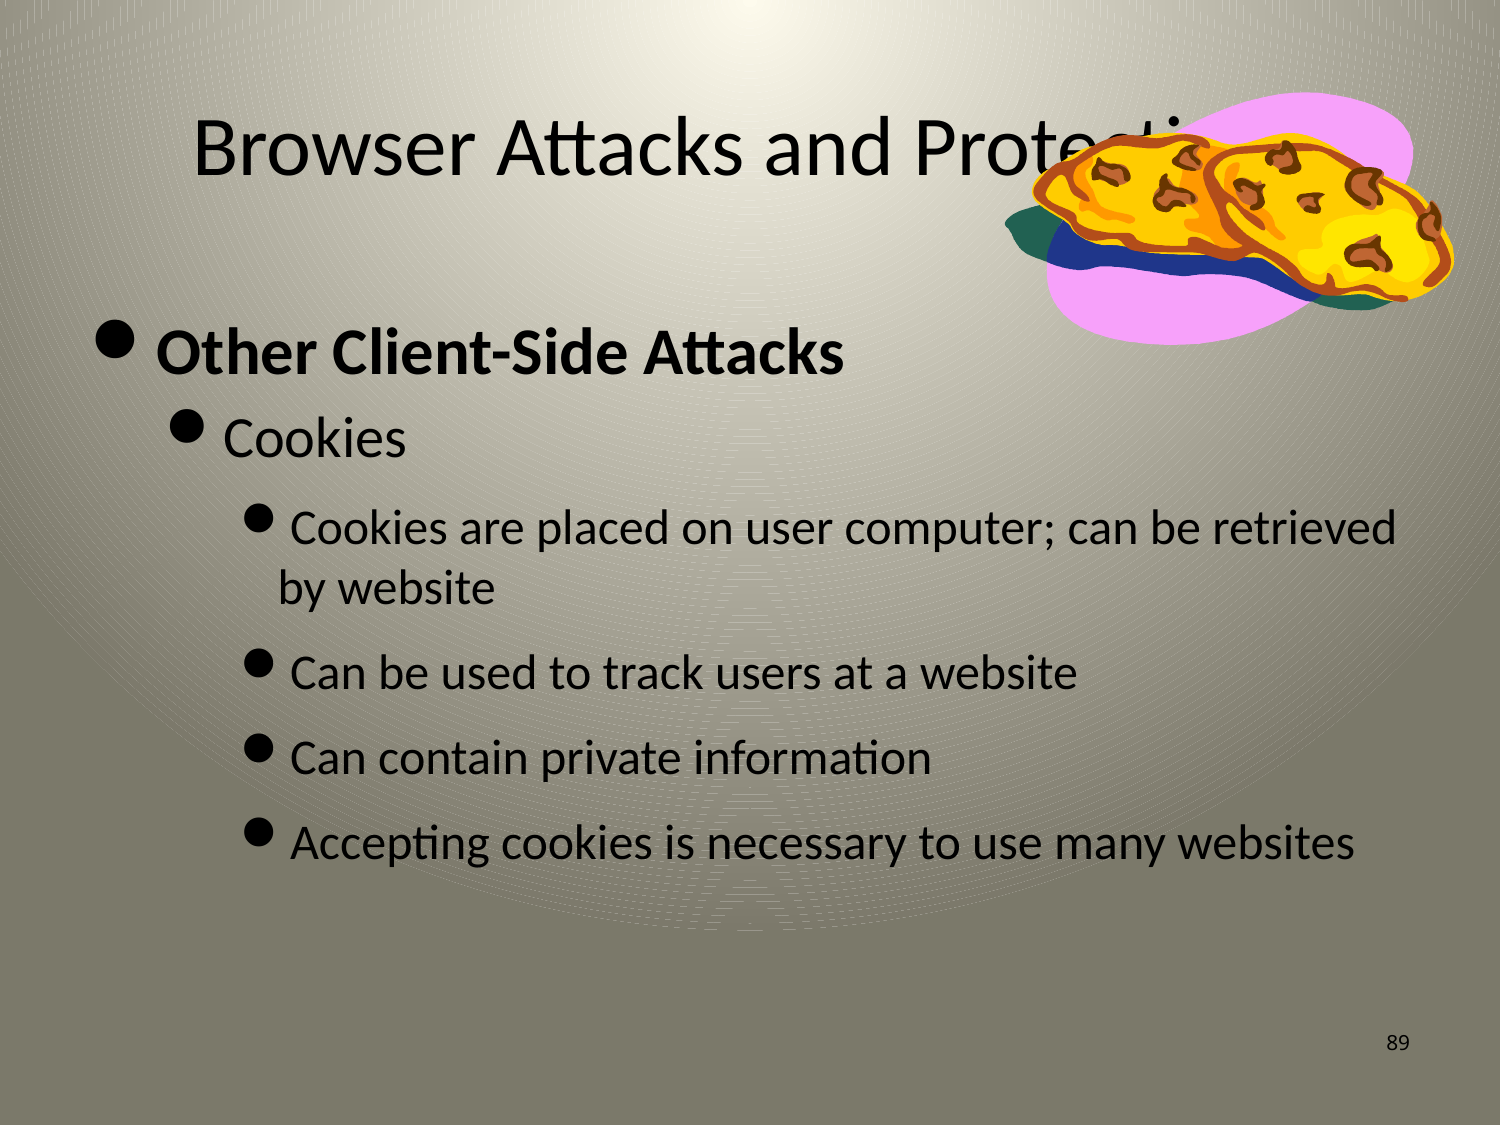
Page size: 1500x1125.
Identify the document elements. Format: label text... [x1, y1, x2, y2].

picture [999, 87, 1455, 350]
list Other Client-Side Attacks Cookies Cookies are placed on user computer; can be retrieved by website Can be used to track users at a website Can contain private information Accepting cookies is necessary to use many websites [75, 299, 1425, 986]
slide_number 89 [1074, 1021, 1425, 1067]
title Browser Attacks and Protections [150, 37, 1350, 245]
